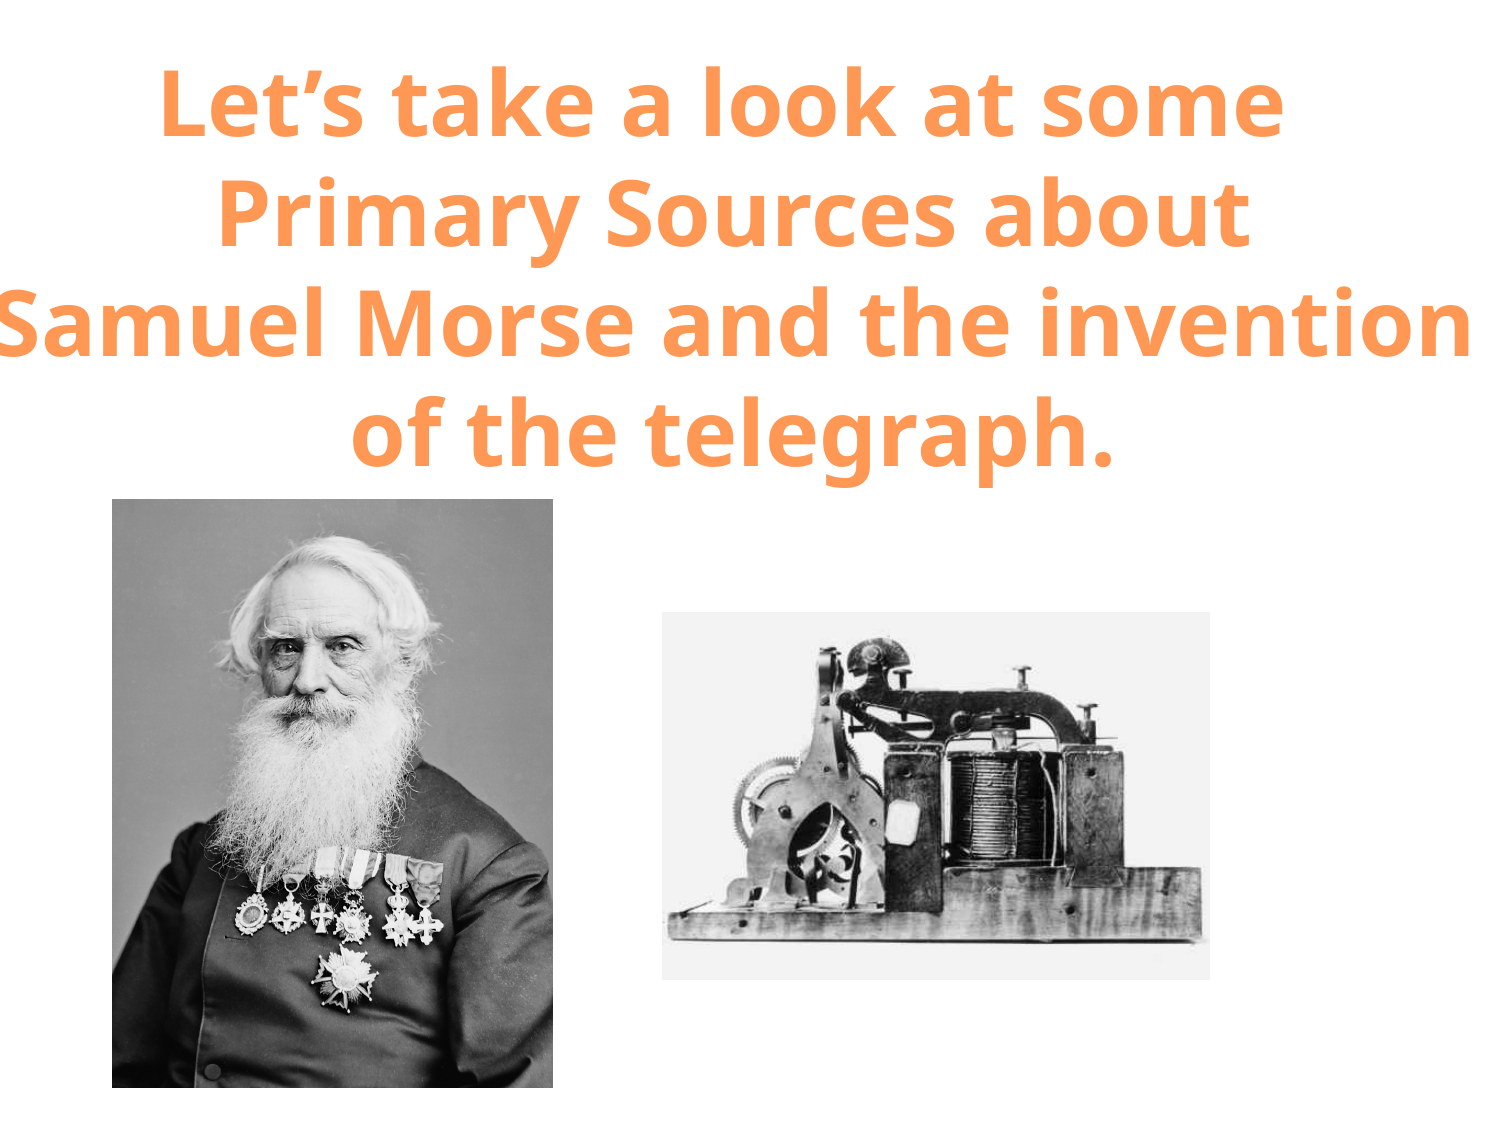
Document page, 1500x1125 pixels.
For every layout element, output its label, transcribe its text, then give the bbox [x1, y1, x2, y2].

picture [112, 499, 554, 1088]
picture [662, 612, 1210, 980]
text_box Let’s take a look at some Primary Sources about Samuel Morse and the invention of the telegraph. [0, 37, 1492, 493]
